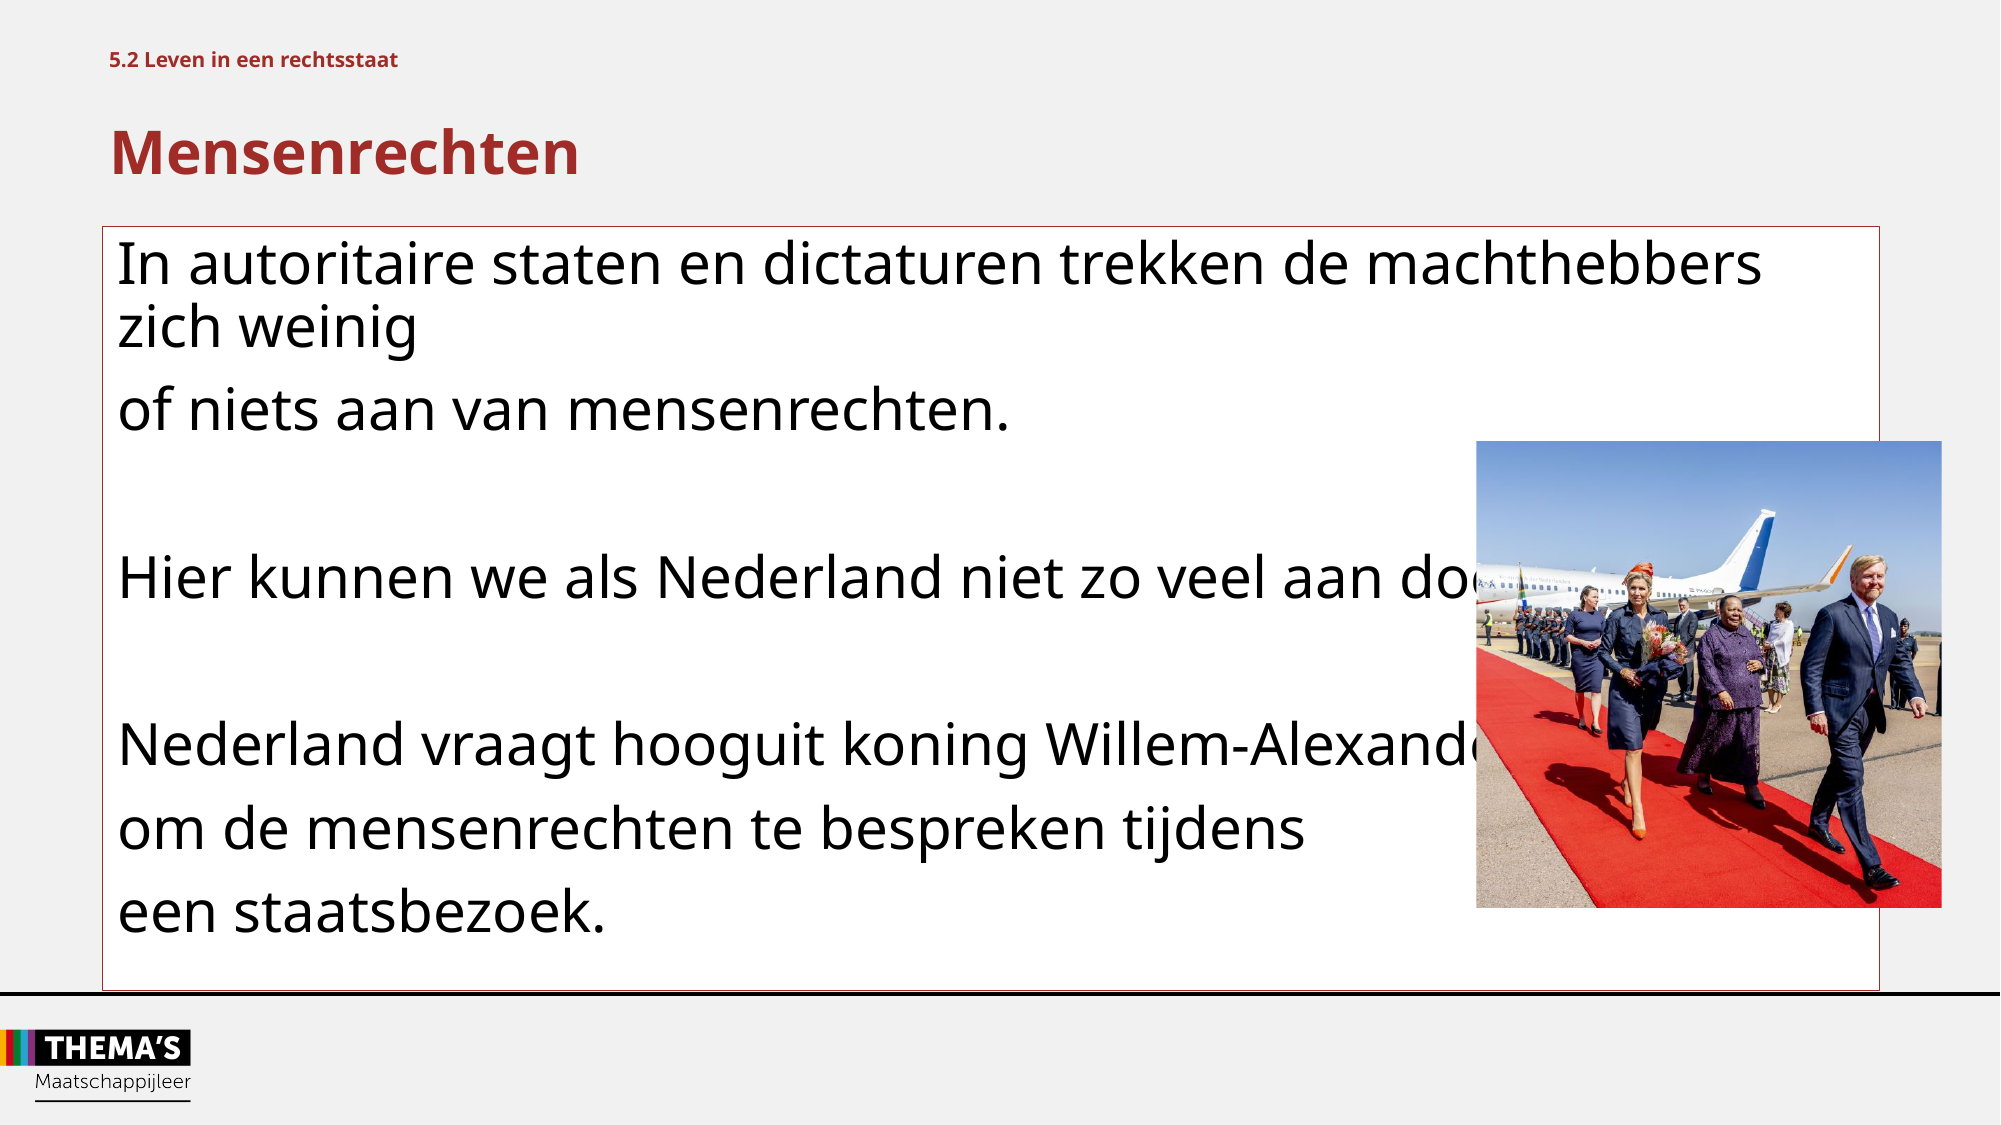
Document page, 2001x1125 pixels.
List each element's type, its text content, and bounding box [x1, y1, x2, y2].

list In autoritaire staten en dictaturen trekken de machthebbers zich weinig of niets aan van mensenrechten. Hier kunnen we als Nederland niet zo veel aan doen. Nederland vraagt hooguit koning Willem-Alexander om de mensenrechten te bespreken tijdens een staatsbezoek. [102, 226, 1880, 991]
picture [0, 993, 203, 1125]
list 5.2 Leven in een rechtsstaat [94, 33, 941, 88]
picture [1476, 441, 1942, 908]
list Mensenrechten [94, 114, 1879, 205]
